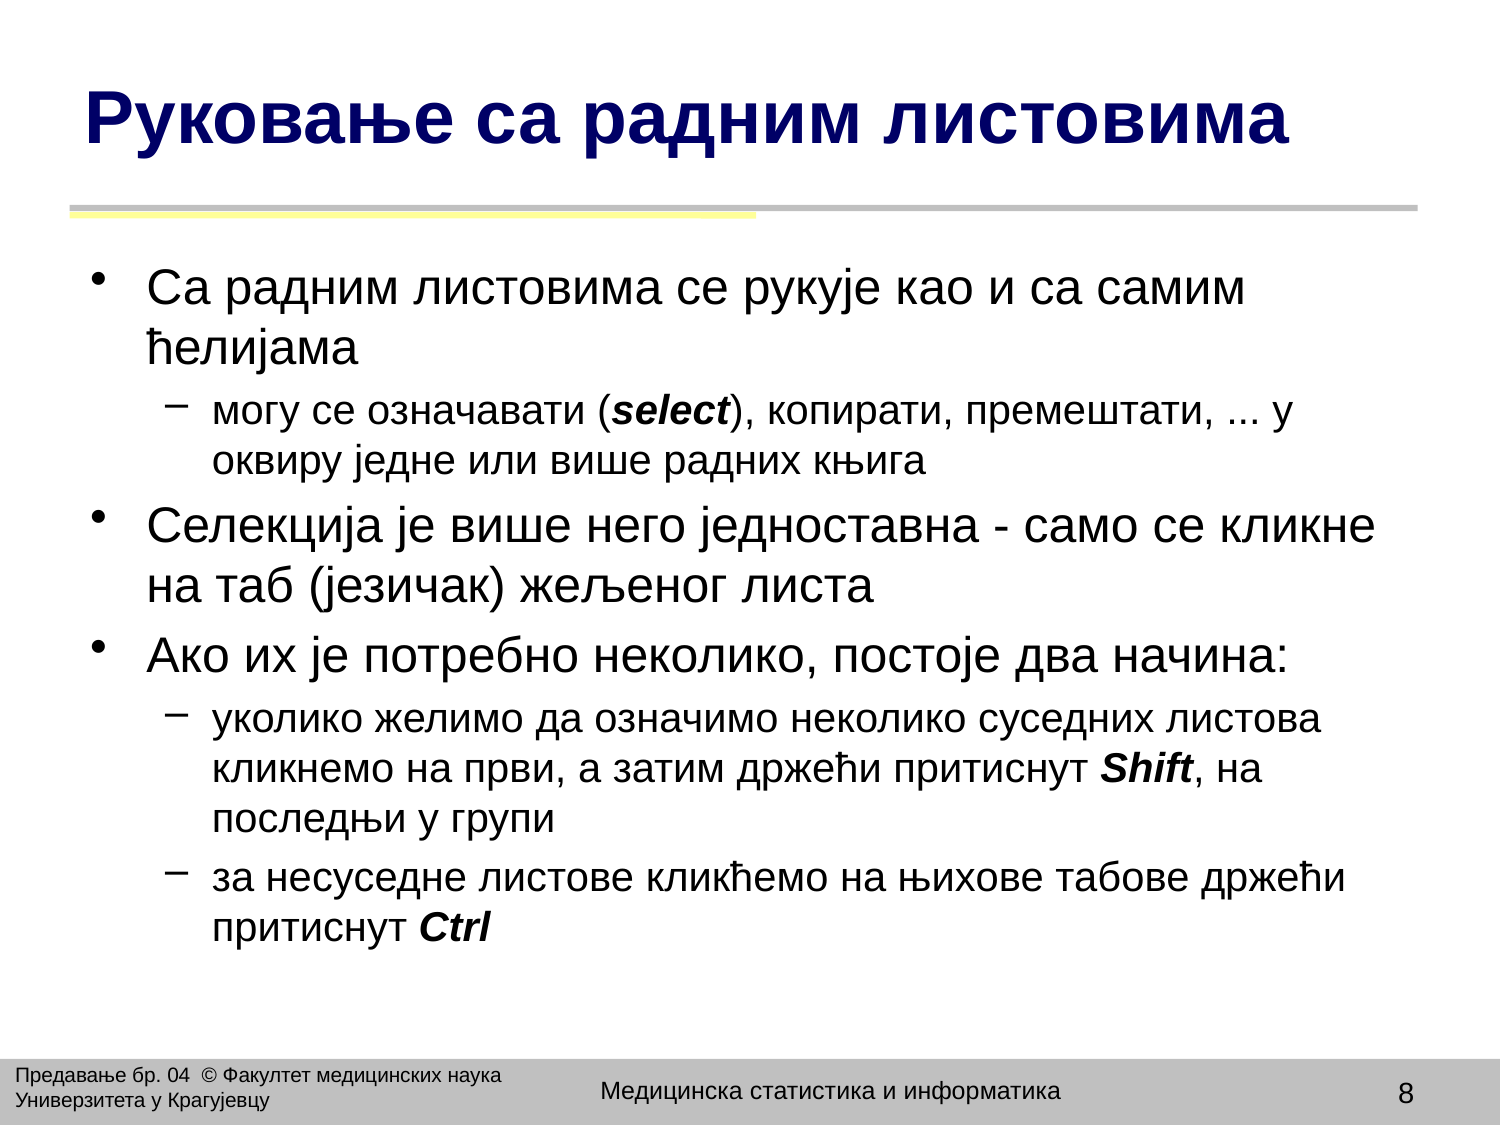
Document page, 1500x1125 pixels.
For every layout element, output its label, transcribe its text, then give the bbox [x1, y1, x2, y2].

title Руковање са радним листовима [69, 19, 1426, 208]
slide_number 8 [1166, 1066, 1430, 1125]
list Са радним листовима се рукује као и са самим ћелијама могу се означавати (select), копирати, премештати, ... у оквиру једне или више радних књига Селекција је више него једноставна - само се кликне на таб (језичак) жељеног листа Ако их је потребно неколико, постоје два начина: уколико желимо да означимо неколико суседних листова кликнемо на први, а затим држећи притиснут Shift, на последњи у групи за несуседне листове кликћемо на њихове табове држећи притиснут Ctrl [74, 246, 1426, 1023]
footer Медицинска статистика и информатика [512, 1066, 1151, 1125]
slide_number Предавање бр. 04 © Факултет медицинских наука Универзитета у Крагујевцу [0, 1053, 619, 1108]
